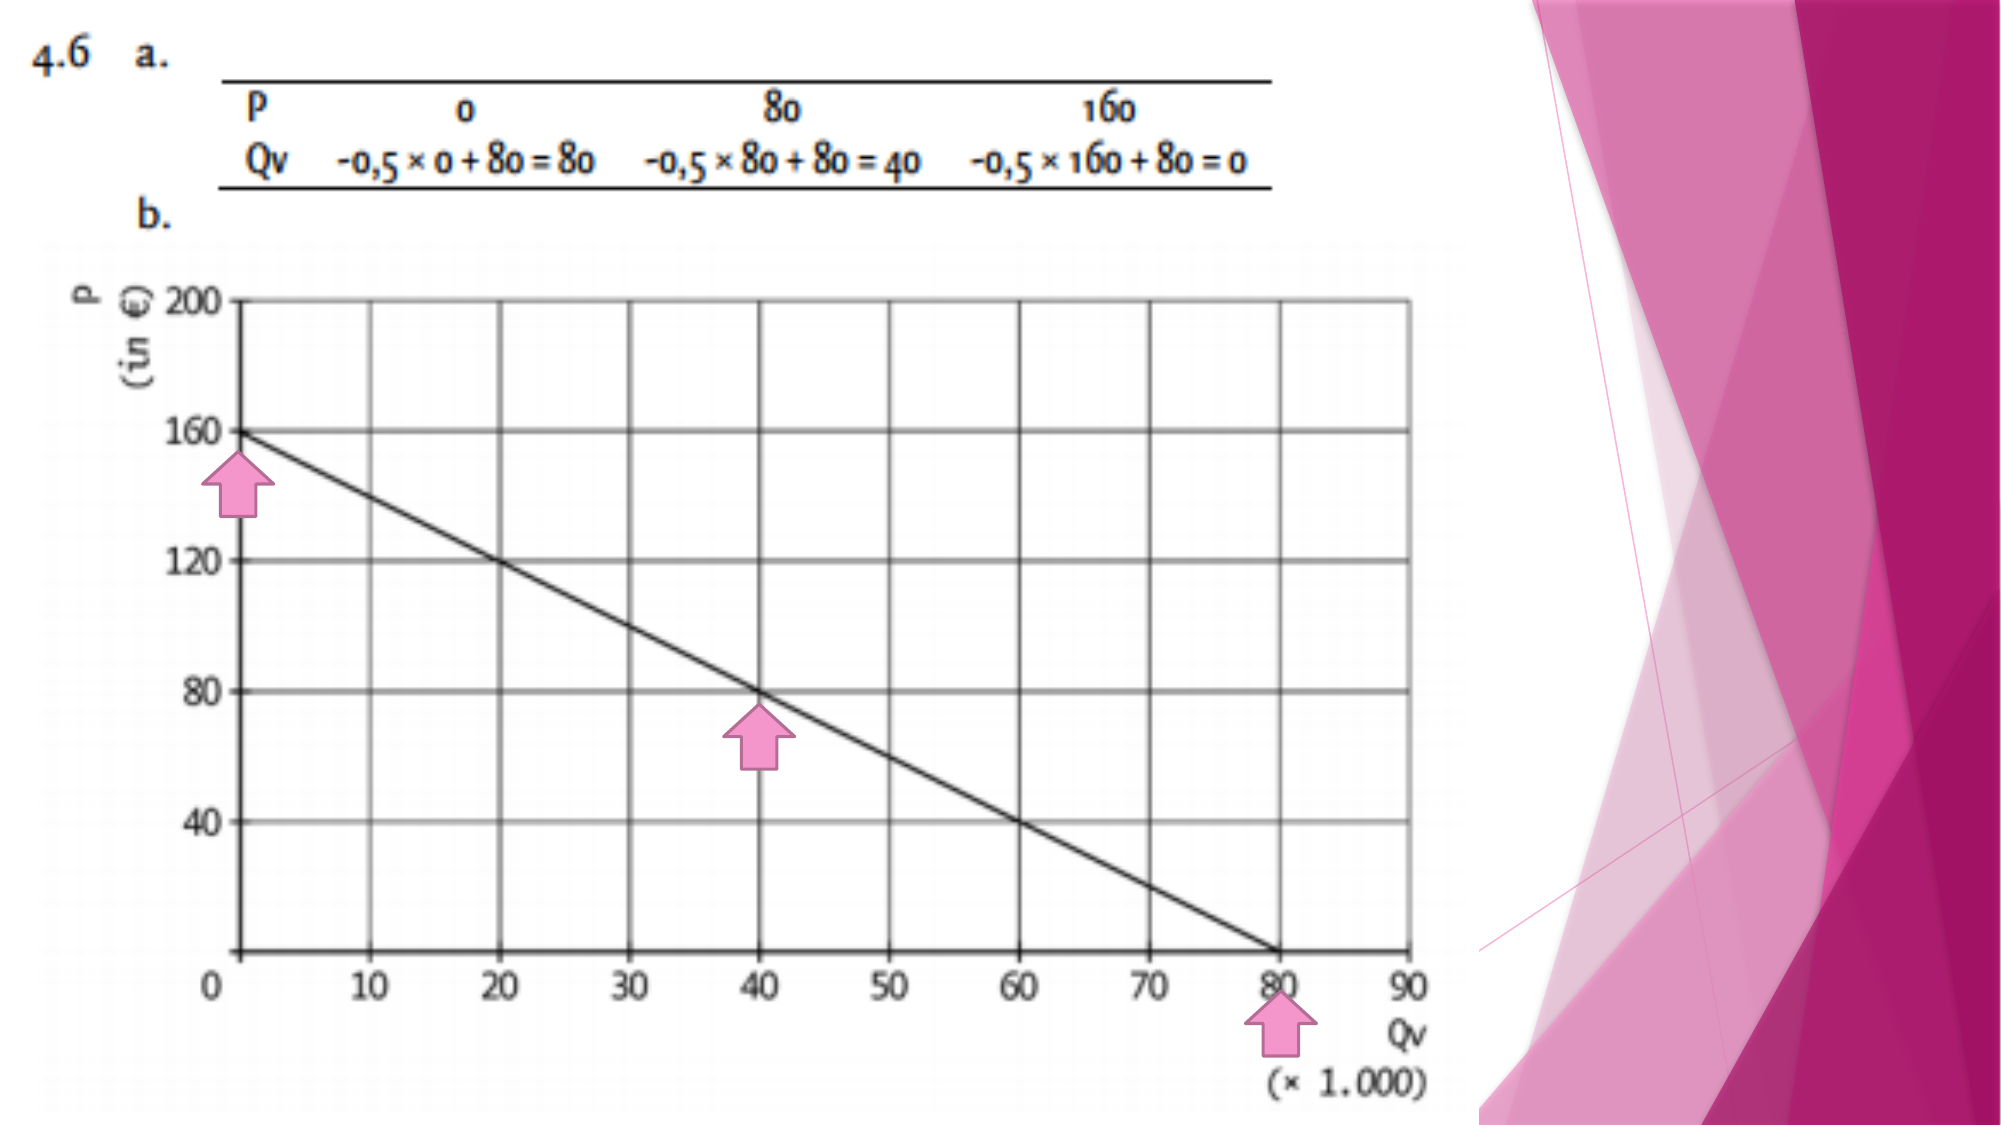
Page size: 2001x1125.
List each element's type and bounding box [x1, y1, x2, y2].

picture [0, 0, 1479, 1125]
